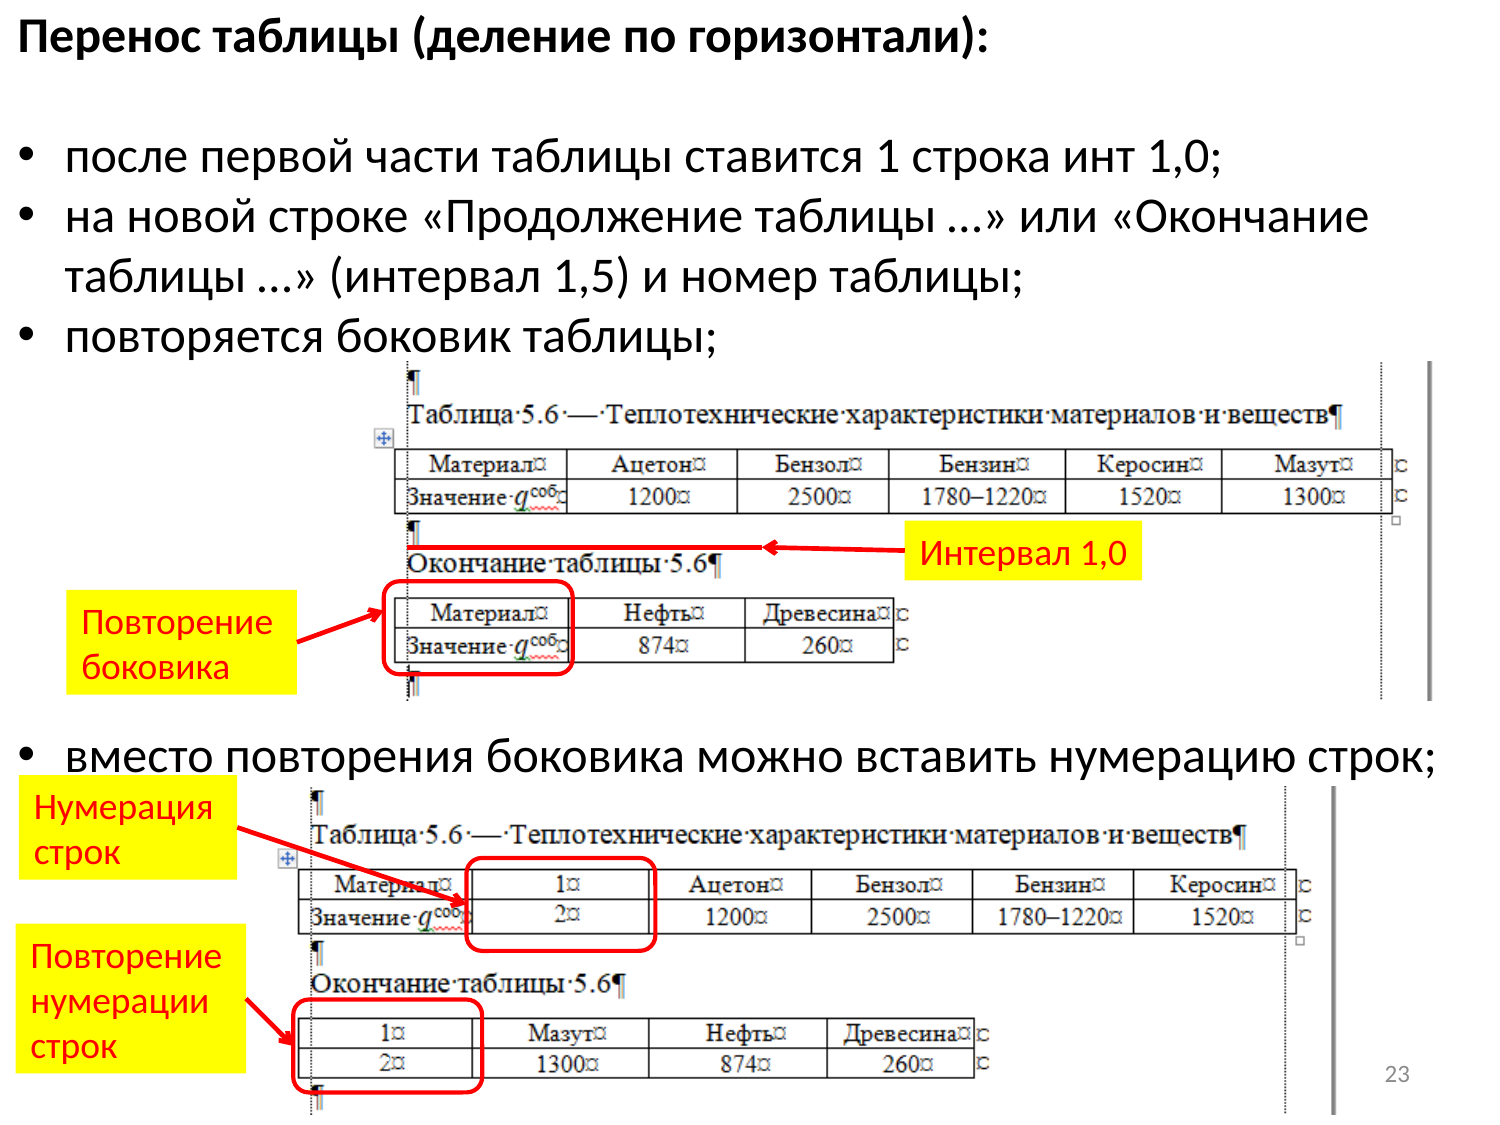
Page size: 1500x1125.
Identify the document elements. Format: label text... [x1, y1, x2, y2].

text_box Перенос таблицы (деление по горизонтали): после первой части таблицы ставится 1 строка инт 1,0; на новой строке «Продолжение таблицы …» или «Окончание таблицы …» (интервал 1,5) и номер таблицы; повторяется боковик таблицы; вместо повторения боковика можно вставить нумерацию строк; [2, 0, 1483, 791]
text_box Повторение нумерации строк [15, 923, 247, 1074]
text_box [298, 610, 384, 644]
picture [269, 786, 1341, 1116]
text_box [761, 547, 904, 552]
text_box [247, 999, 294, 1047]
picture [359, 361, 1437, 701]
slide_number 23 [1344, 1042, 1425, 1103]
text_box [238, 827, 467, 905]
text_box Повторение боковика [66, 589, 297, 695]
text_box Нумерация строк [18, 775, 238, 880]
